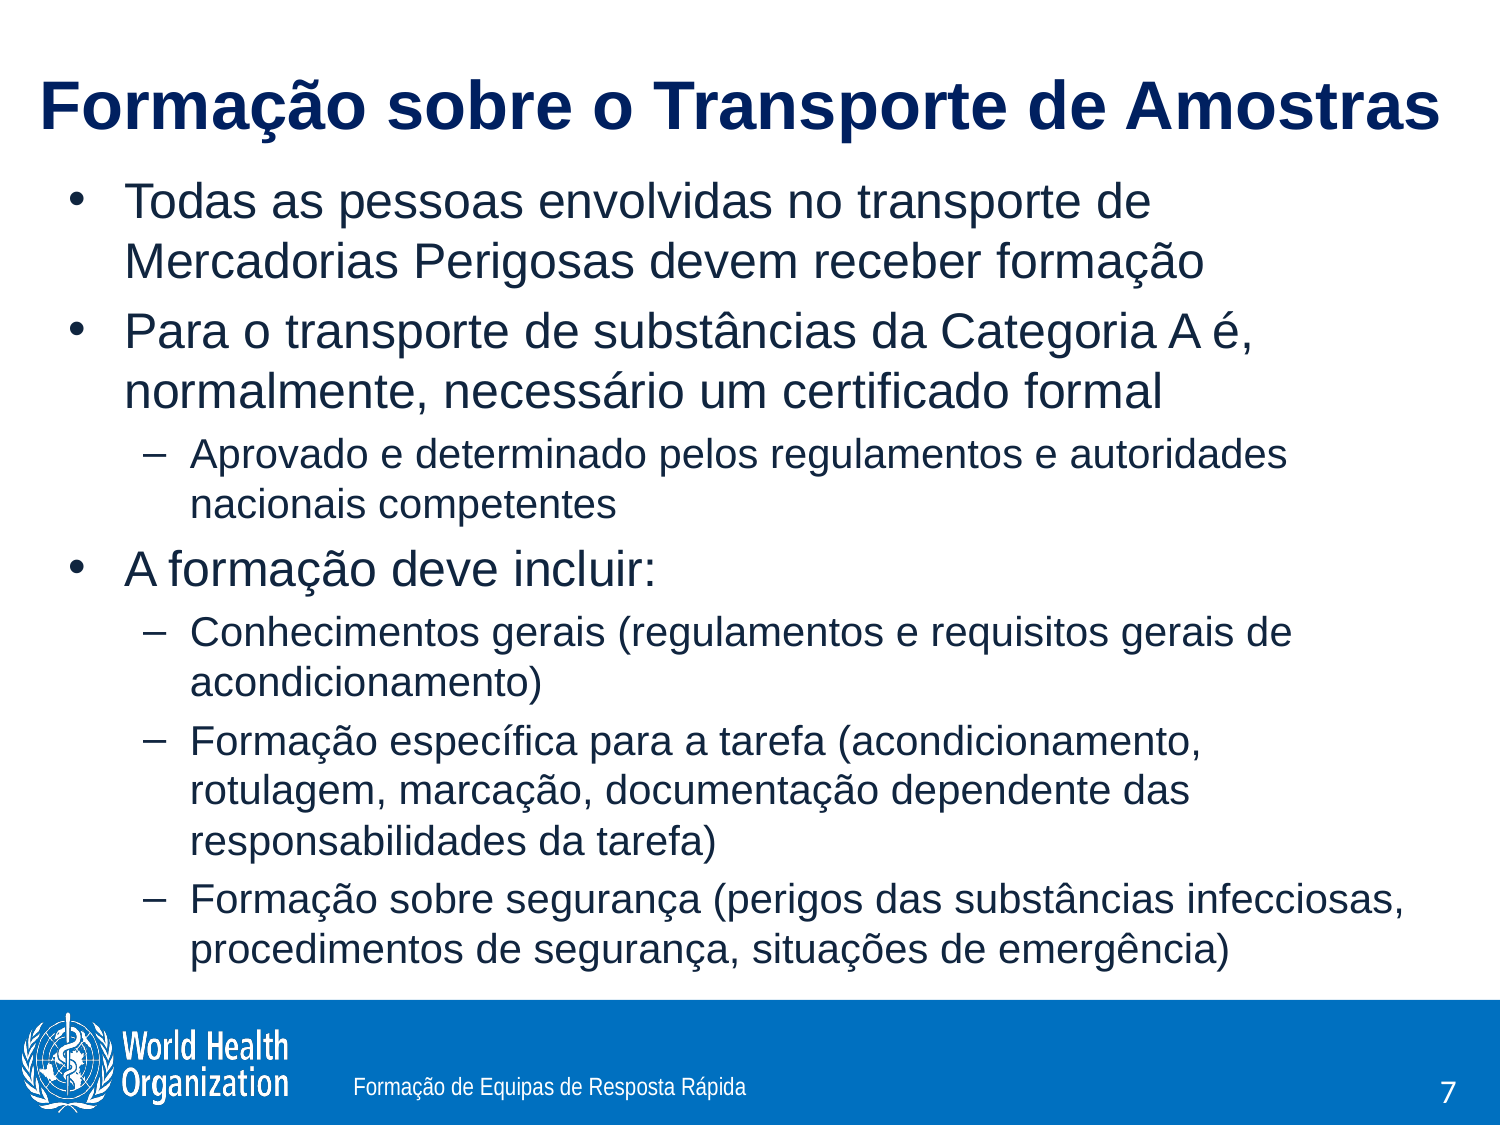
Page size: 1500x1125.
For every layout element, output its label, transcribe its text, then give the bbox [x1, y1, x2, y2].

title Formação sobre o Transporte de Amostras [0, 20, 1483, 185]
picture [21, 1012, 288, 1113]
list Todas as pessoas envolvidas no transporte de Mercadorias Perigosas devem receber formação Para o transporte de substâncias da Categoria A é, normalmente, necessário um certificado formal Aprovado e determinado pelos regulamentos e autoridades nacionais competentes A formação deve incluir: Conhecimentos gerais (regulamentos e requisitos gerais de acondicionamento) Formação específica para a tarefa (acondicionamento, rotulagem, marcação, documentação dependente das responsabilidades da tarefa) Formação sobre segurança (perigos das substâncias infecciosas, procedimentos de segurança, situações de emergência) [53, 185, 1425, 988]
